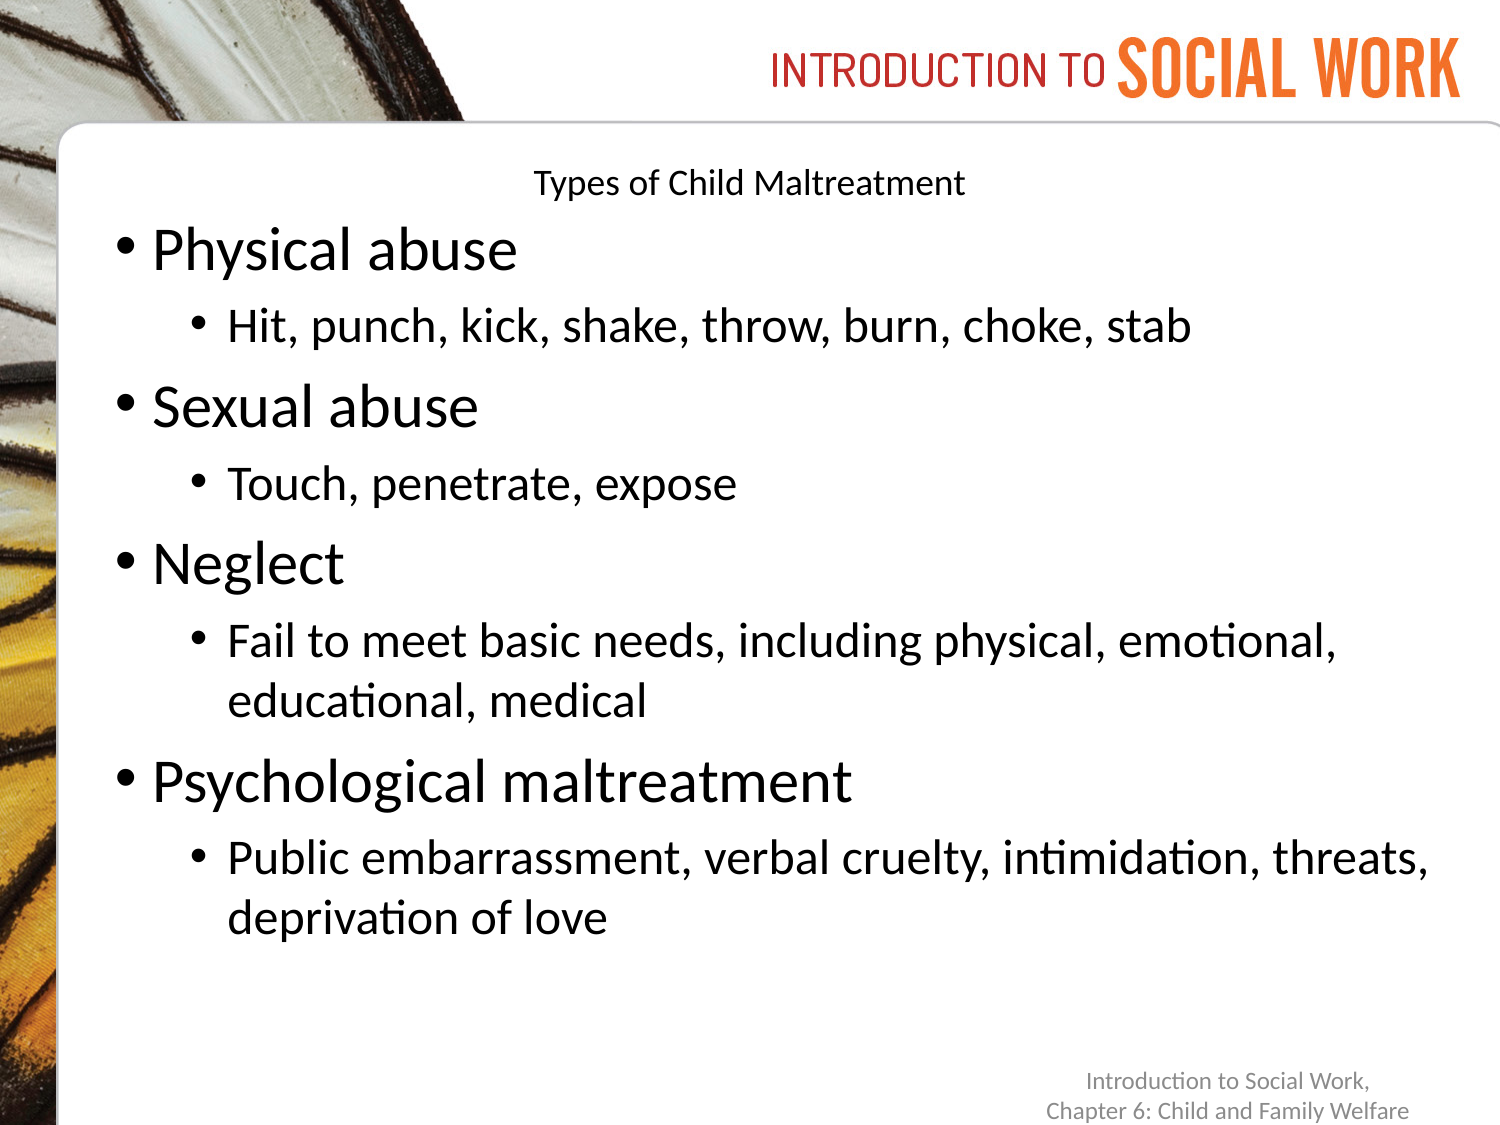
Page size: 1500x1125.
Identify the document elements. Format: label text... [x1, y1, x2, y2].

footer Introduction to Social Work, Chapter 6: Child and Family Welfare [987, 1065, 1475, 1125]
title Types of Child Maltreatment [75, 149, 1425, 200]
picture [0, 0, 1500, 200]
list Physical abuse Hit, punch, kick, shake, throw, burn, choke, stab Sexual abuse Touch, penetrate, expose Neglect Fail to meet basic needs, including physical, emotional, educational, medical Psychological maltreatment Public embarrassment, verbal cruelty, intimidation, threats, deprivation of love [0, 200, 1500, 1013]
picture [0, 1013, 1500, 1125]
